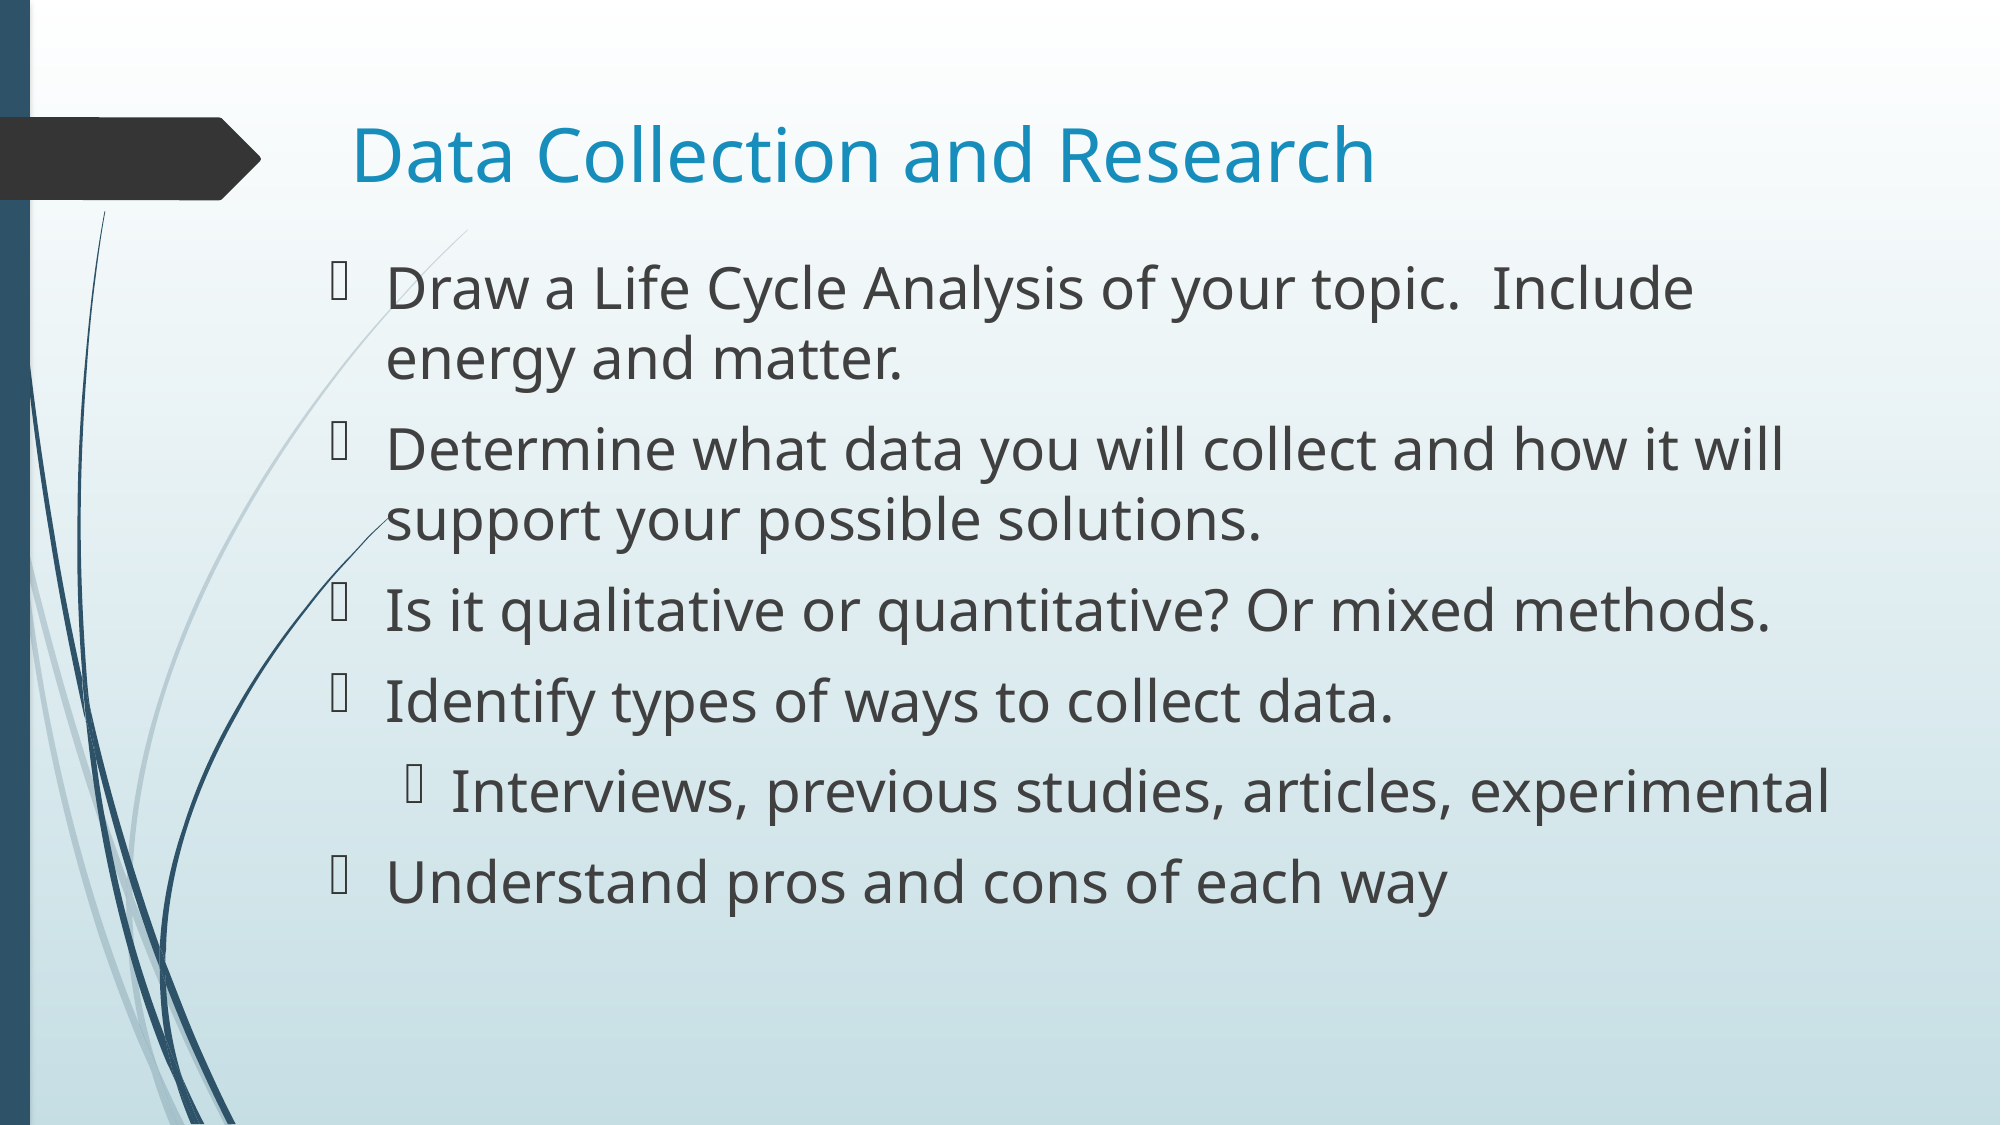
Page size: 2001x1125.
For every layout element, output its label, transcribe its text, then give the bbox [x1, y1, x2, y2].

list Draw a Life Cycle Analysis of your topic. Include energy and matter. Determine what data you will collect and how it will support your possible solutions. Is it qualitative or quantitative? Or mixed methods. Identify types of ways to collect data. Interviews, previous studies, articles, experimental Understand pros and cons of each way [314, 243, 1888, 872]
title Data Collection and Research [335, 99, 1888, 243]
